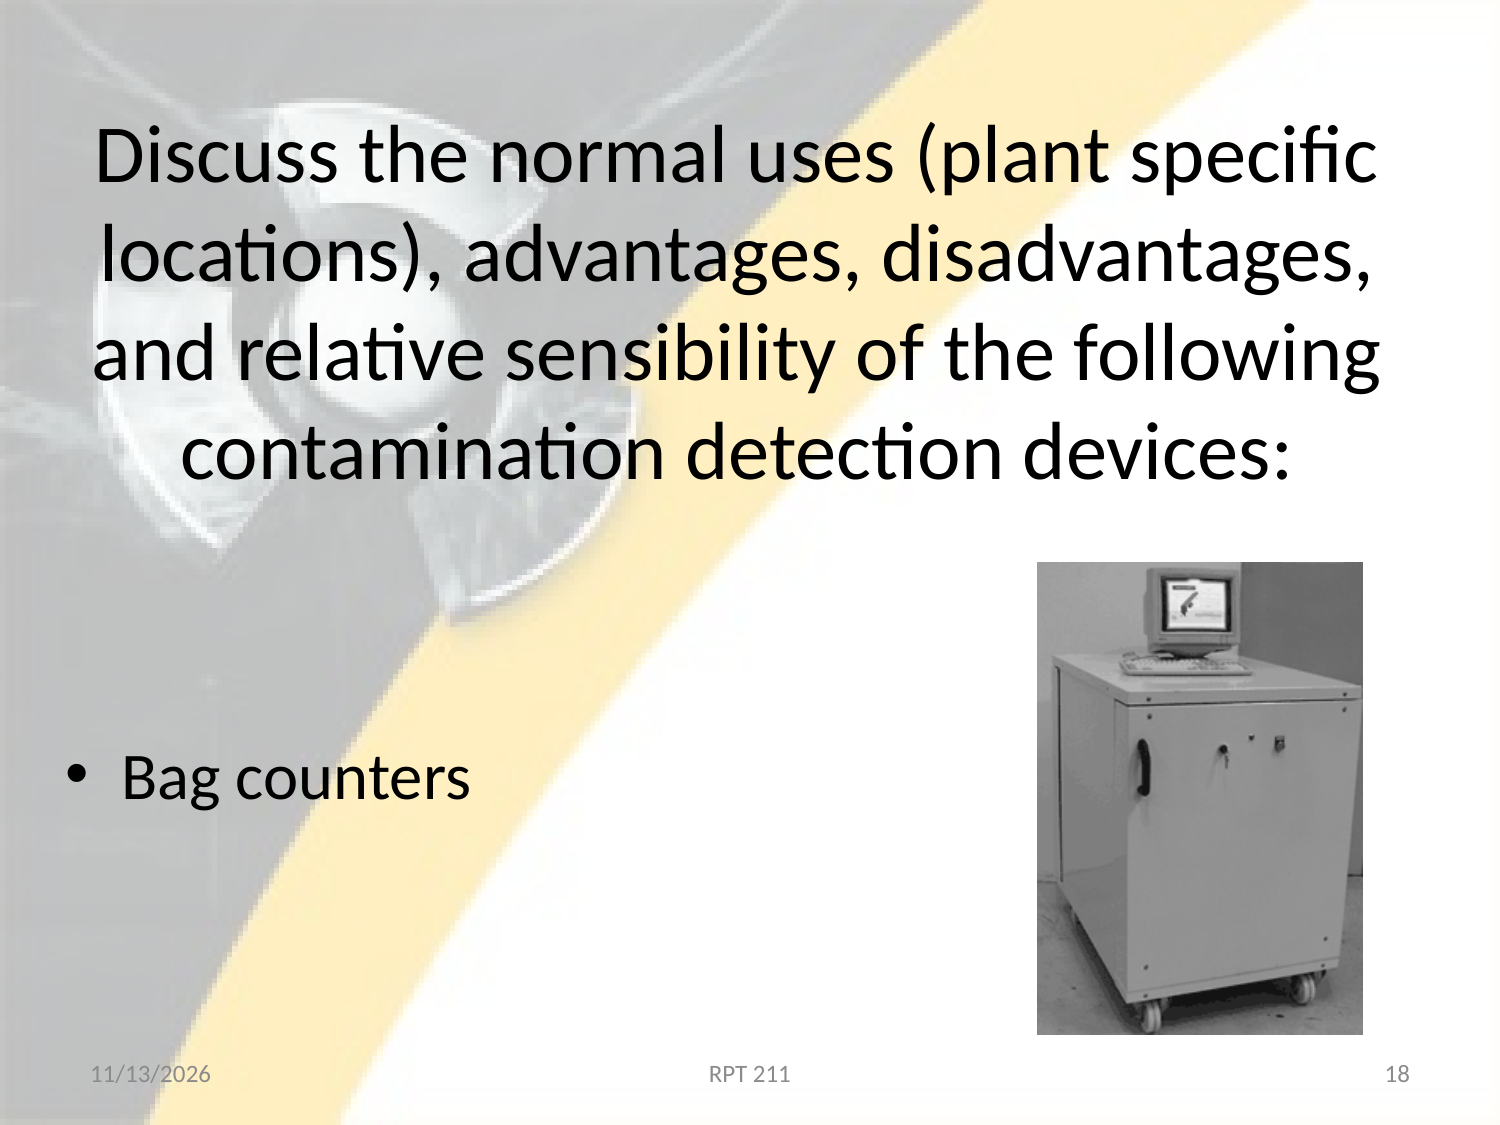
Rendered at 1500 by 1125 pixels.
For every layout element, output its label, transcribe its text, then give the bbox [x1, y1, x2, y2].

title Discuss the normal uses (plant specific locations), advantages, disadvantages, and relative sensibility of the following contamination detection devices: [75, 45, 1400, 650]
picture [1037, 562, 1363, 1035]
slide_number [75, 1042, 425, 1103]
slide_number 18 [1074, 1042, 1425, 1103]
list Bag counters [50, 725, 588, 838]
footer RPT 211 [512, 1042, 988, 1103]
